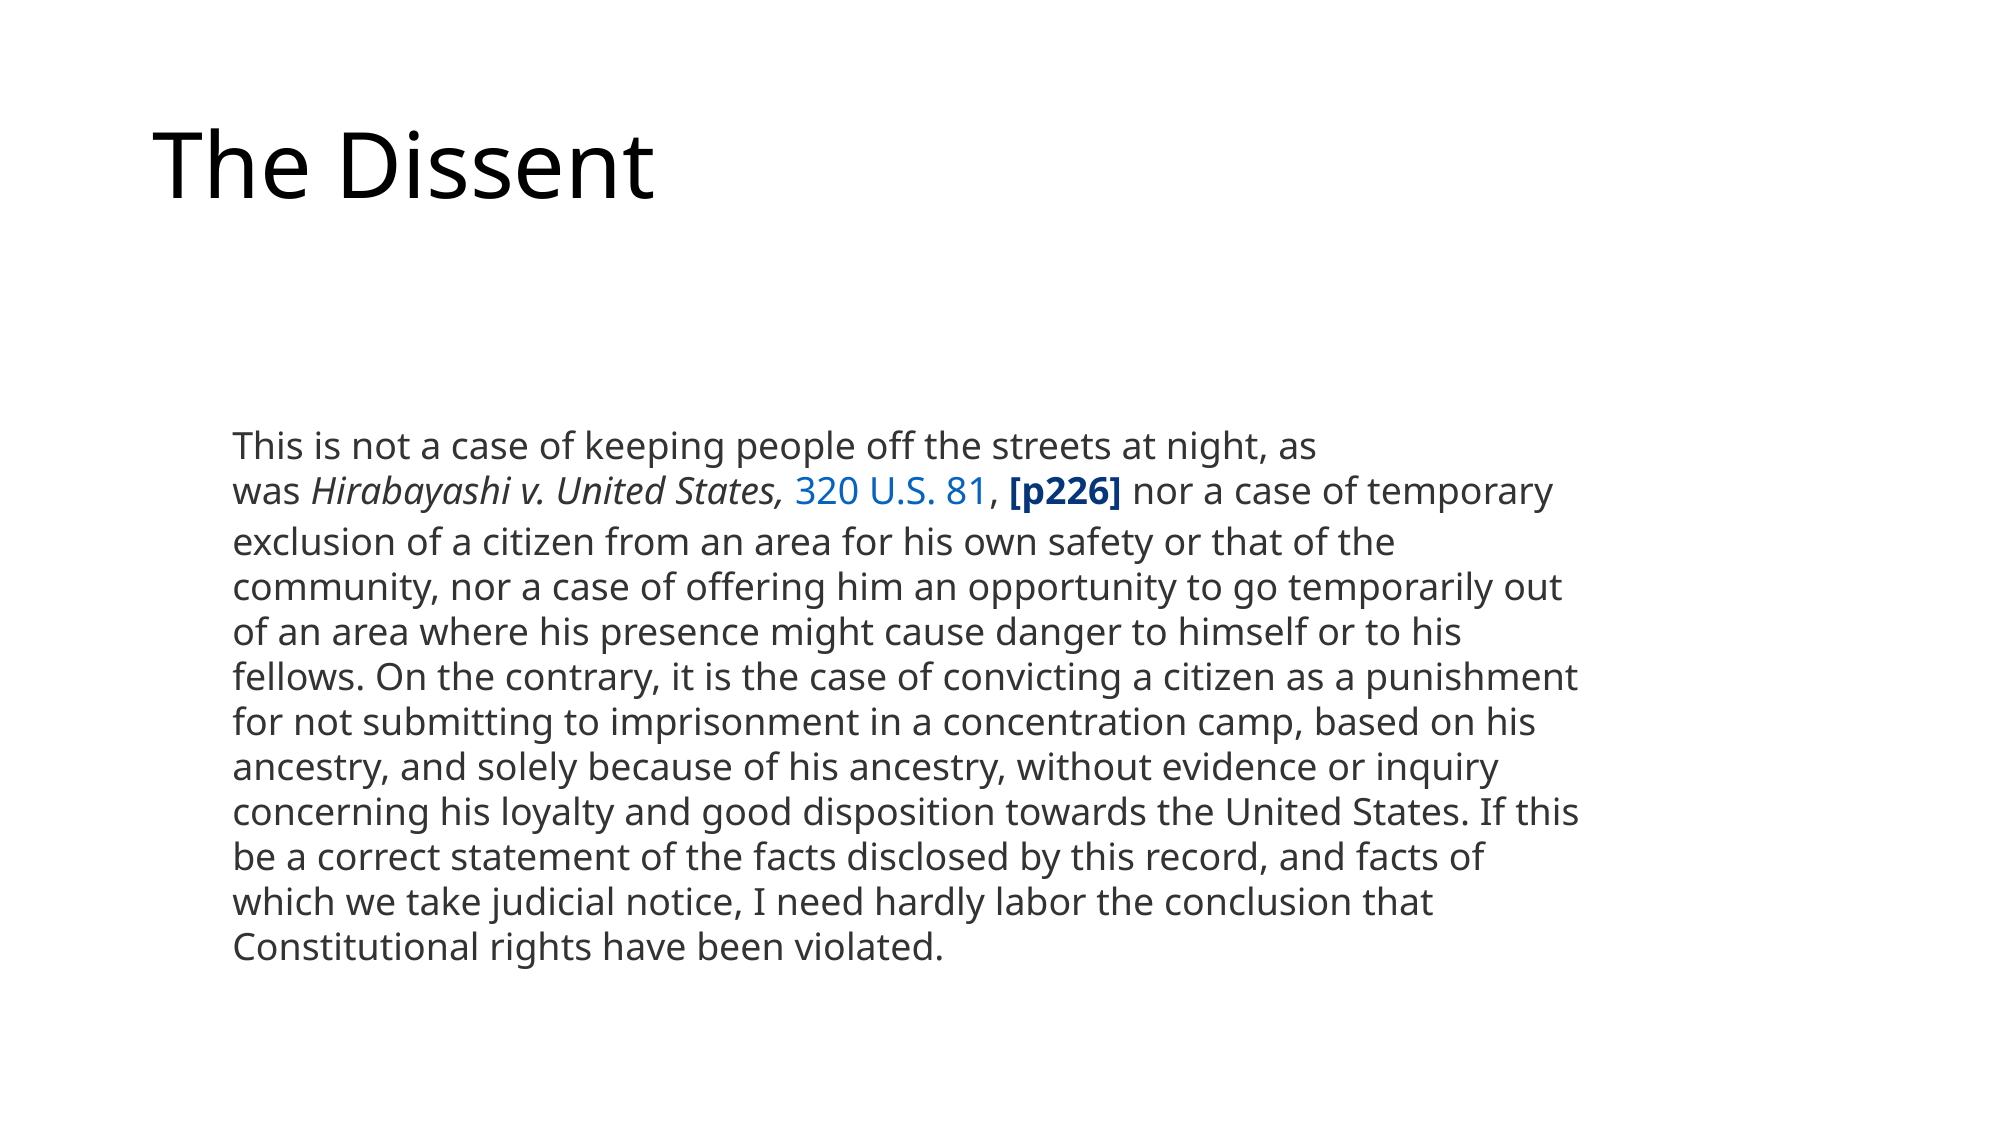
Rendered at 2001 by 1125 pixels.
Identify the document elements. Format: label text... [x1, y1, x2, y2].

title The Dissent [137, 59, 1863, 278]
text_box This is not a case of keeping people off the streets at night, as was Hirabayashi v. United States, 320 U.S. 81, [p226] nor a case of temporary exclusion of a citizen from an area for his own safety or that of the community, nor a case of offering him an opportunity to go temporarily out of an area where his presence might cause danger to himself or to his fellows. On the contrary, it is the case of convicting a citizen as a punishment for not submitting to imprisonment in a concentration camp, based on his ancestry, and solely because of his ancestry, without evidence or inquiry concerning his loyalty and good disposition towards the United States. If this be a correct statement of the facts disclosed by this record, and facts of which we take judicial notice, I need hardly labor the conclusion that Constitutional rights have been violated. [217, 414, 1604, 975]
